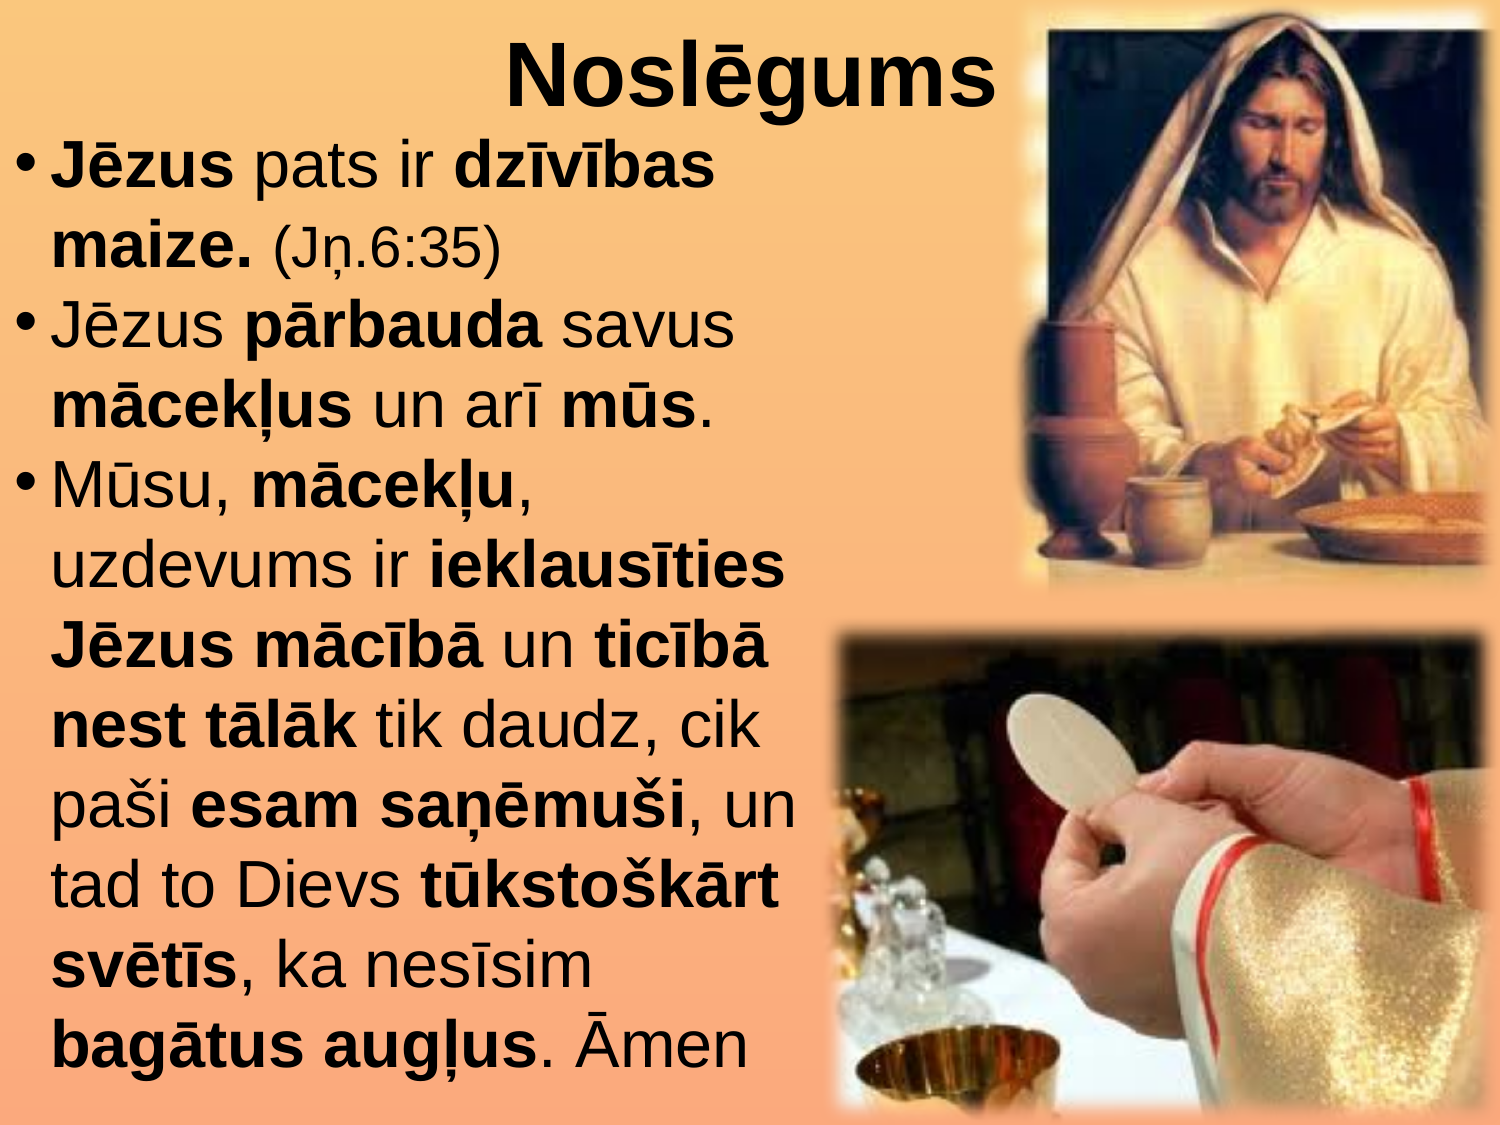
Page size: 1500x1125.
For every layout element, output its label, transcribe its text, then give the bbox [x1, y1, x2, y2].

picture [1007, 0, 1500, 602]
picture [820, 615, 1500, 1125]
title Noslēgums [76, 0, 1002, 140]
text_box Jēzus pats ir dzīvības maize. (Jņ.6:35) Jēzus pārbauda savus mācekļus un arī mūs. Mūsu, mācekļu, uzdevums ir ieklausīties Jēzus mācībā un ticībā nest tālāk tik daudz, cik paši esam saņēmuši, un tad to Dievs tūkstoškārt svētīs, ka nesīsim bagātus augļus. Āmen [0, 113, 821, 1088]
